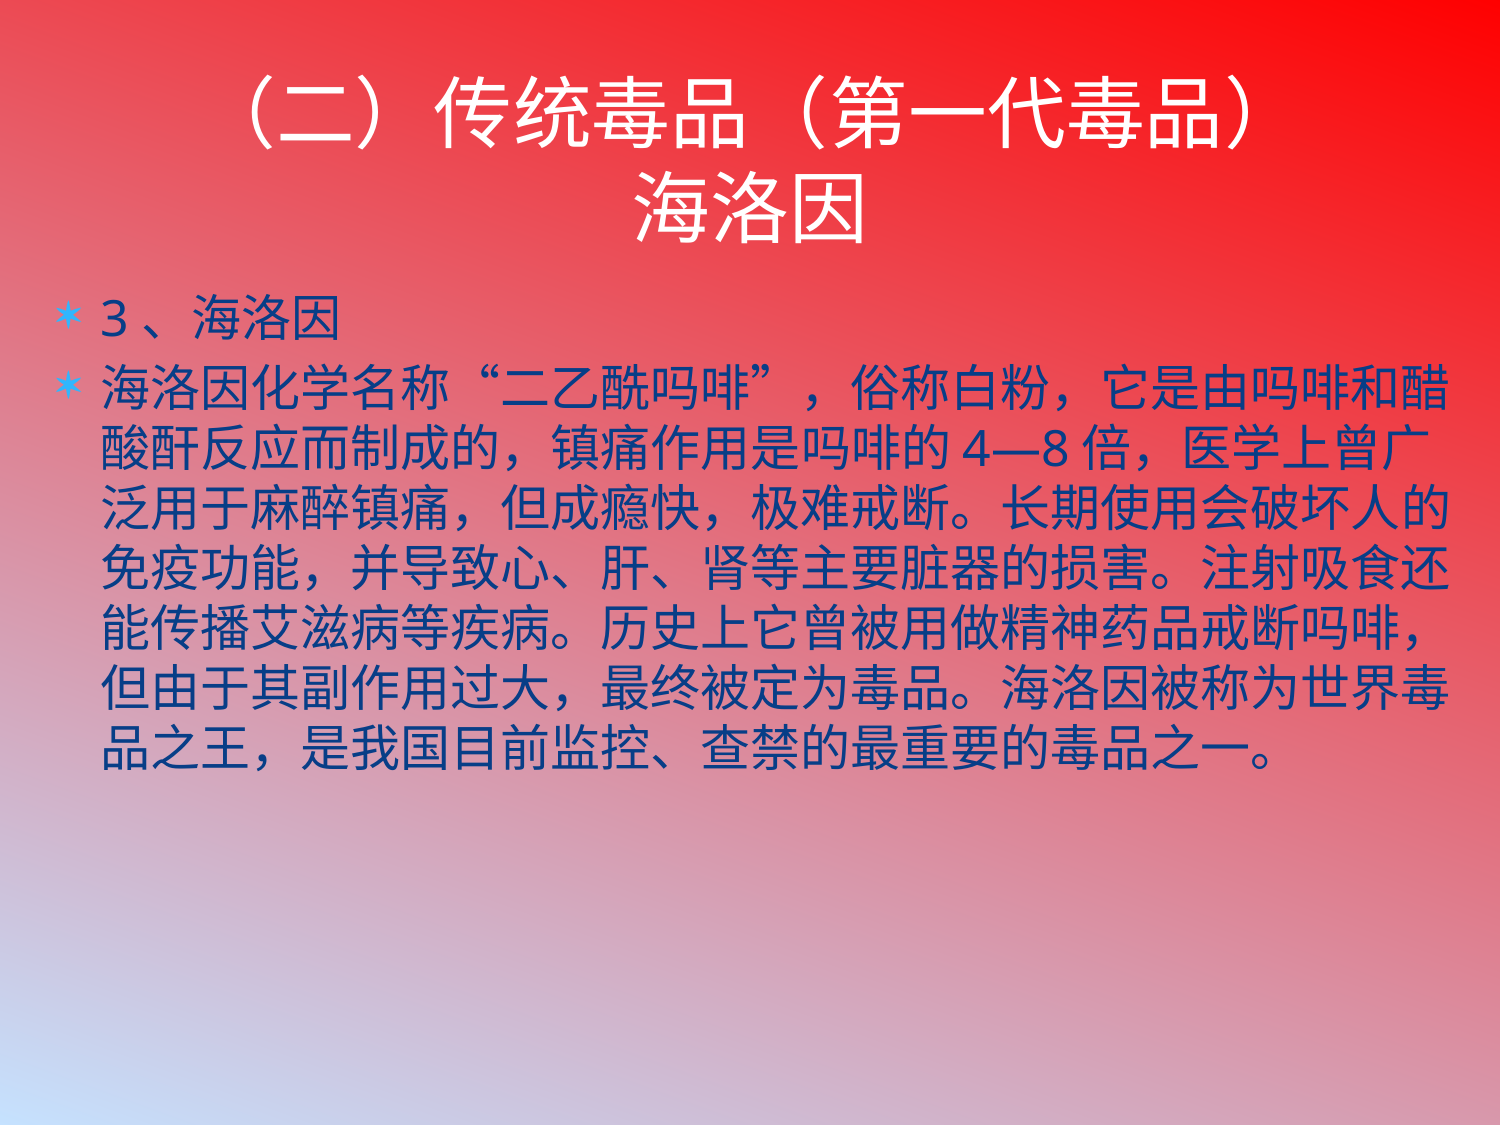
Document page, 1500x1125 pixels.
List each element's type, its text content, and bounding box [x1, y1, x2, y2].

list 3、海洛因 海洛因化学名称“二乙酰吗啡”，俗称白粉，它是由吗啡和醋酸酐反应而制成的，镇痛作用是吗啡的4—8倍，医学上曾广泛用于麻醉镇痛，但成瘾快，极难戒断。长期使用会破坏人的免疫功能，并导致心、肝、肾等主要脏器的损害。注射吸食还能传播艾滋病等疾病。历史上它曾被用做精神药品戒断吗啡，但由于其副作用过大，最终被定为毒品。海洛因被称为世界毒品之王，是我国目前监控、查禁的最重要的毒品之一。 [40, 278, 1471, 846]
title （二）传统毒品（第一代毒品） 海洛因 [74, 55, 1426, 262]
